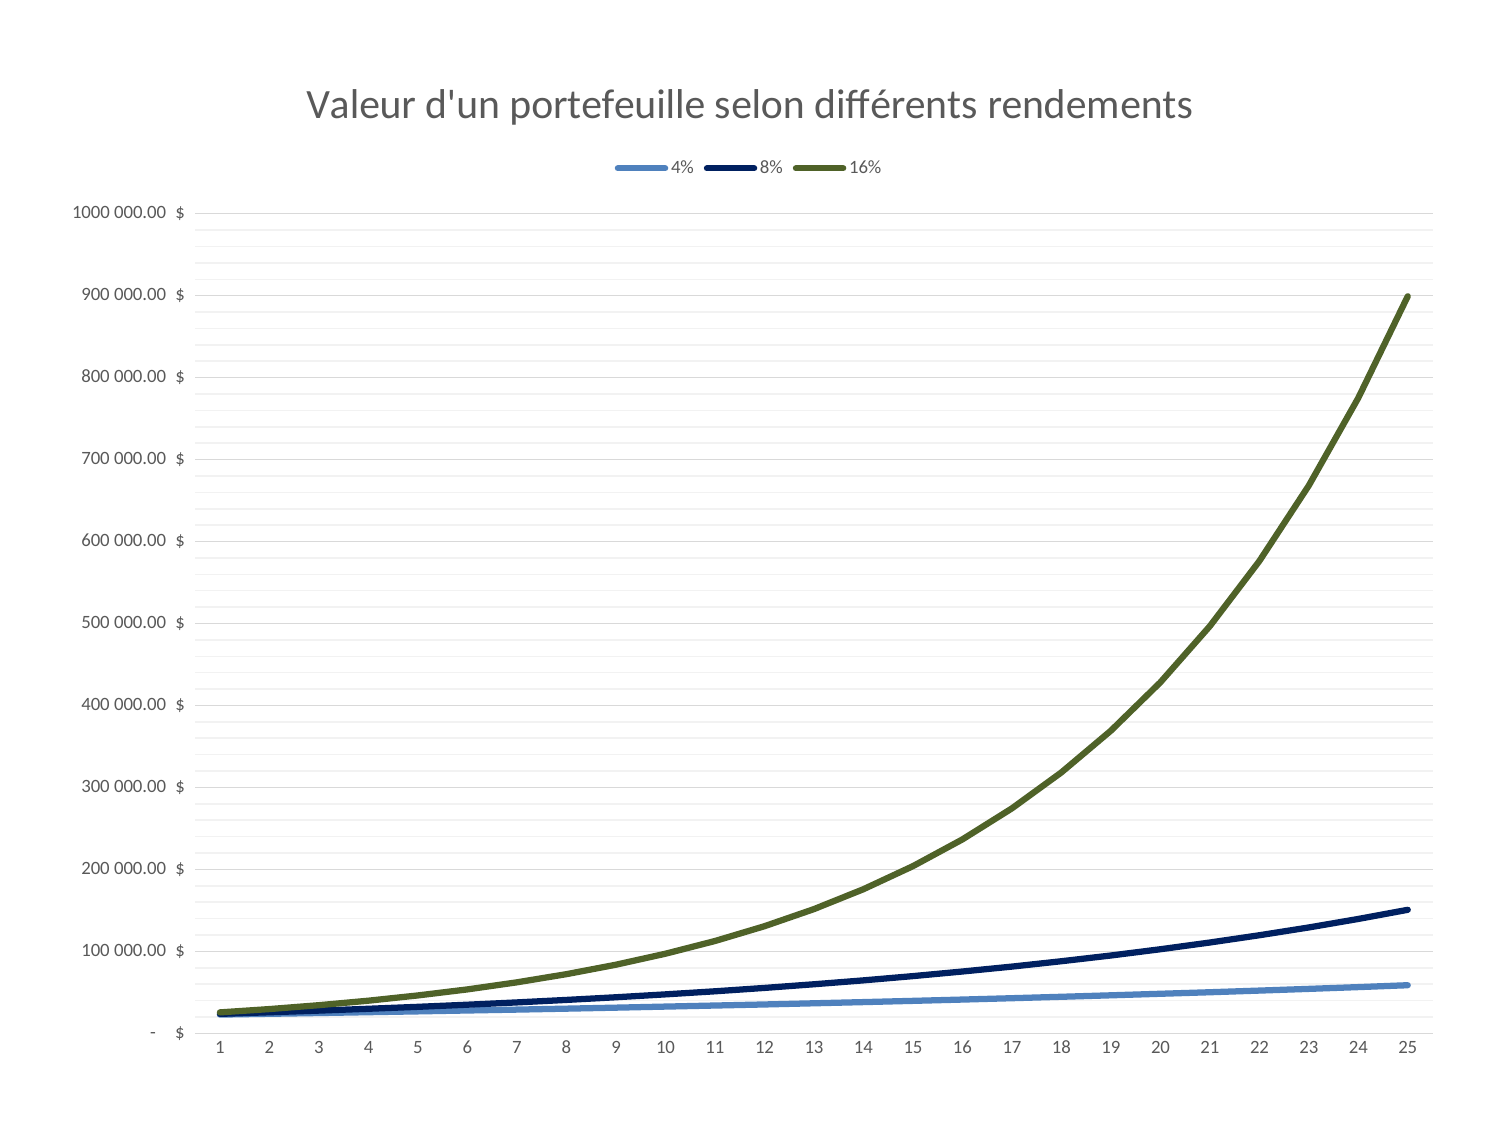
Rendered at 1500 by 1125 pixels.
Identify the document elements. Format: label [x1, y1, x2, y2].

chart [38, 46, 1462, 1079]
